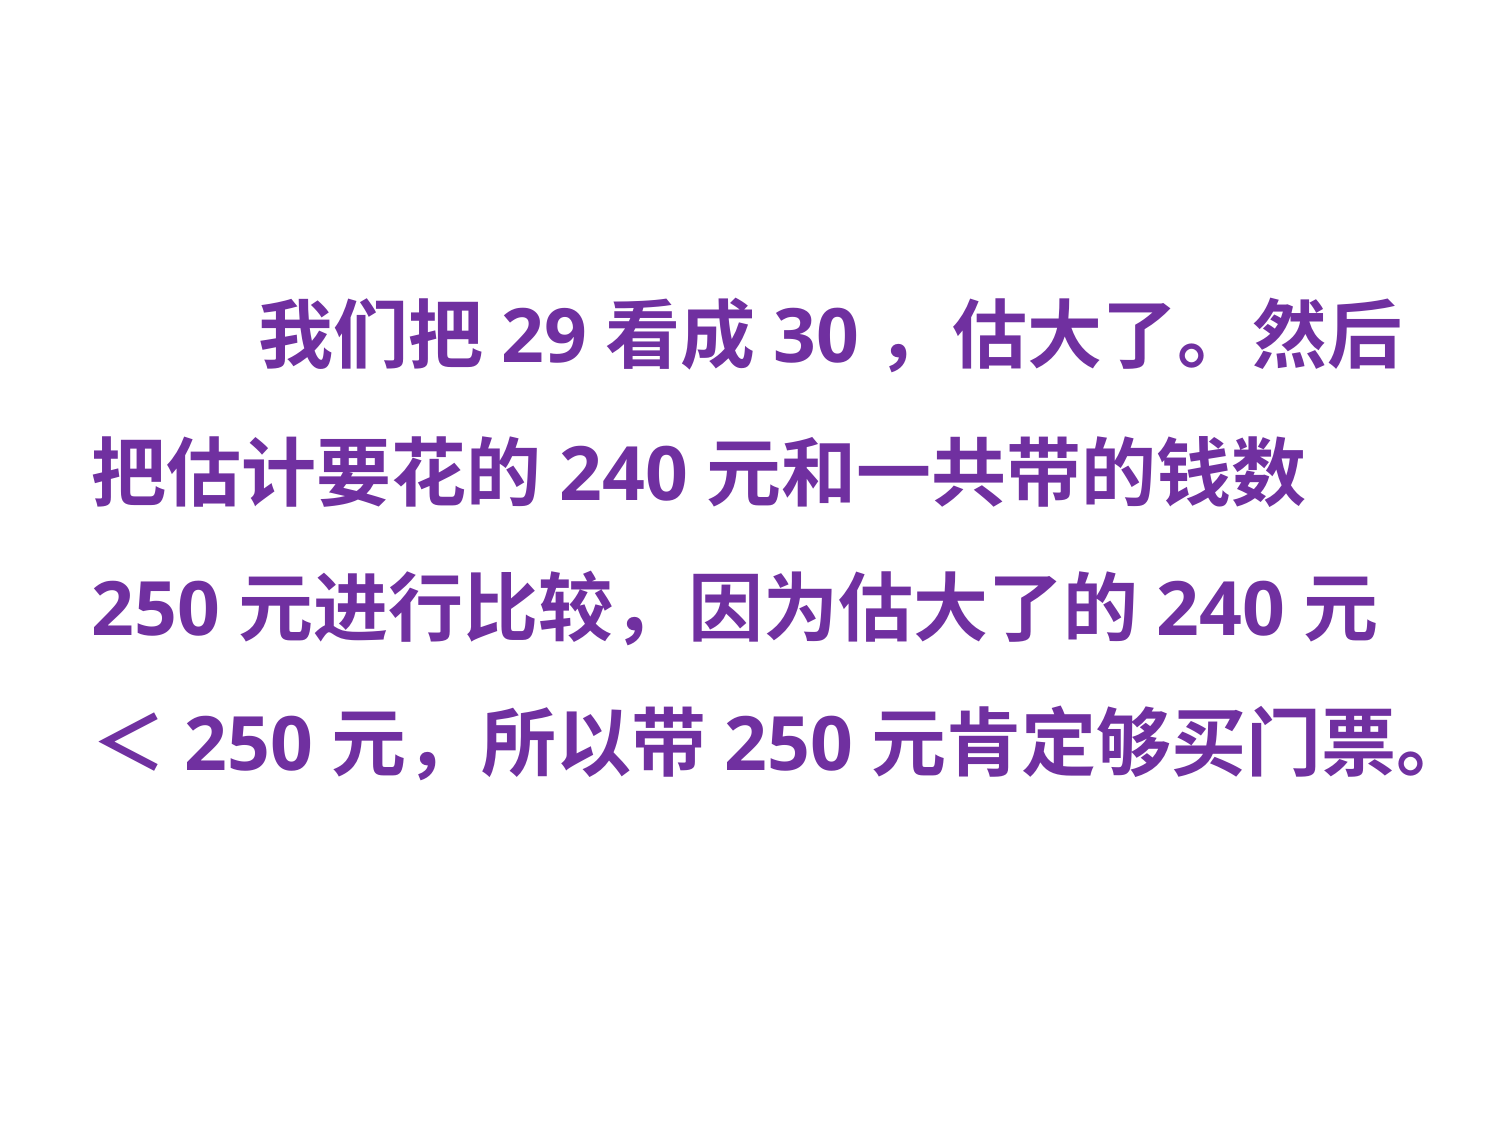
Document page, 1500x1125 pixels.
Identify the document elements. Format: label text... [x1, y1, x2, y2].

text_box 我们把29看成30，估大了。然后把估计要花的240元和一共带的钱数250元进行比较，因为估大了的240元＜250元，所以带250元肯定够买门票。 [76, 207, 1436, 794]
